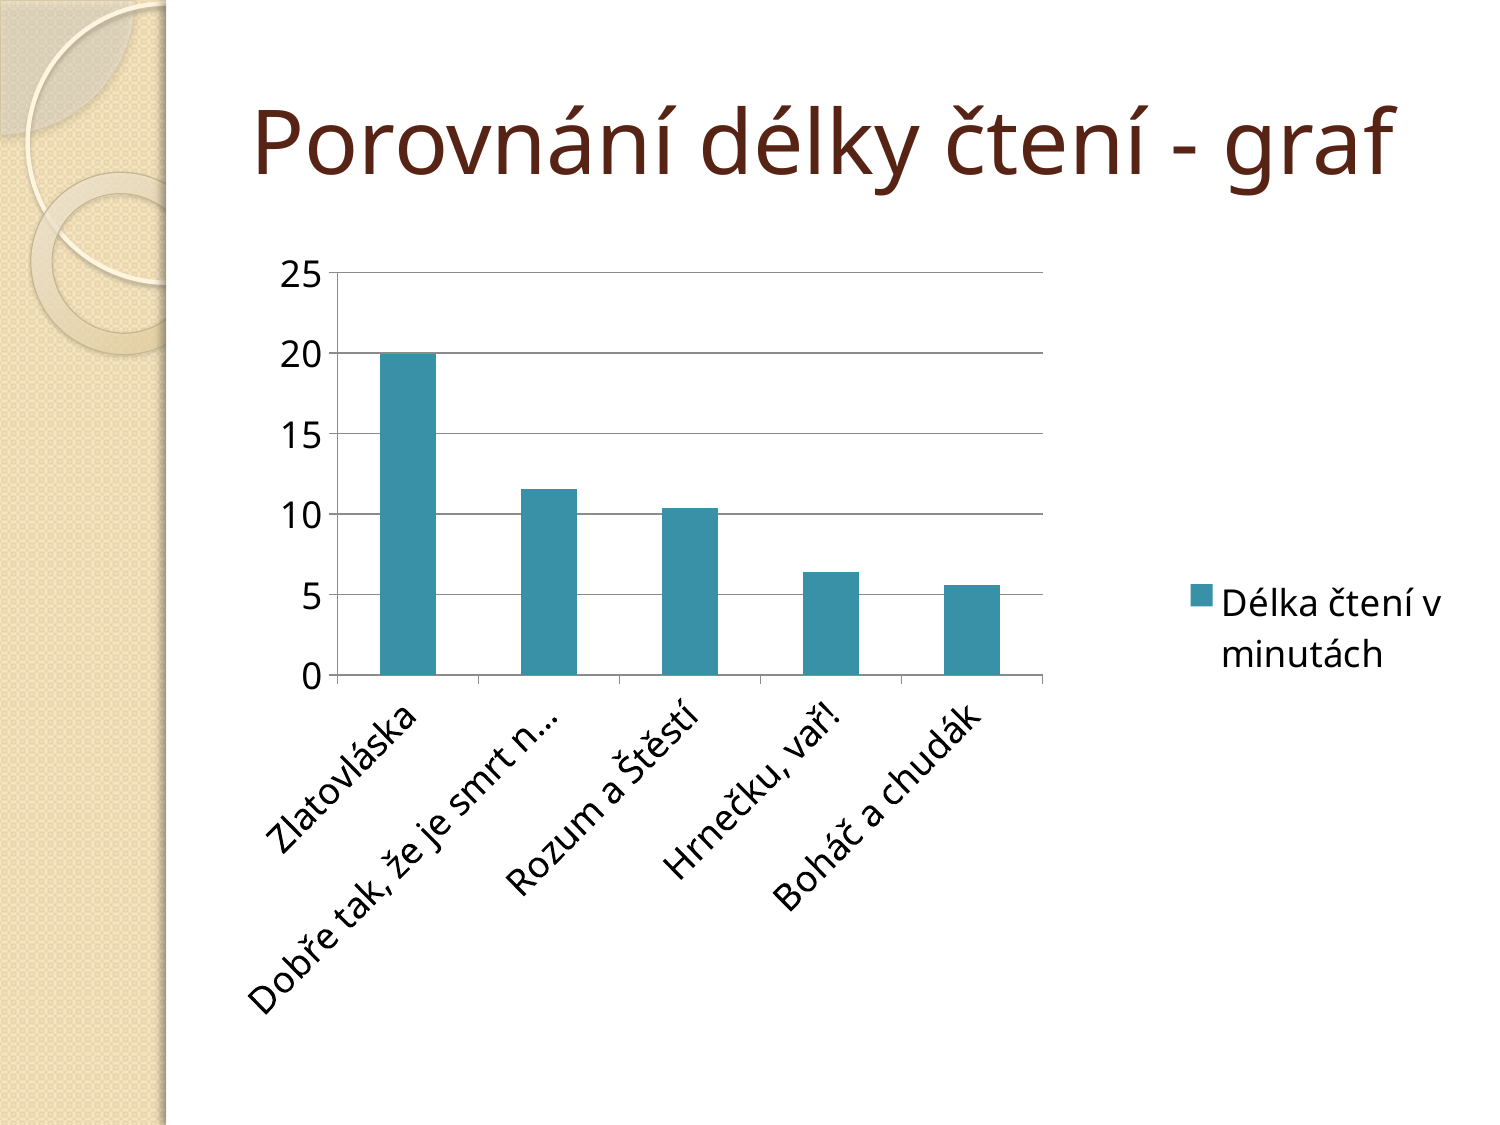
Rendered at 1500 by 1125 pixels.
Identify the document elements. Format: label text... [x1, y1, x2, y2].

title Porovnání délky čtení - graf [235, 45, 1466, 233]
chart [235, 237, 1466, 1026]
